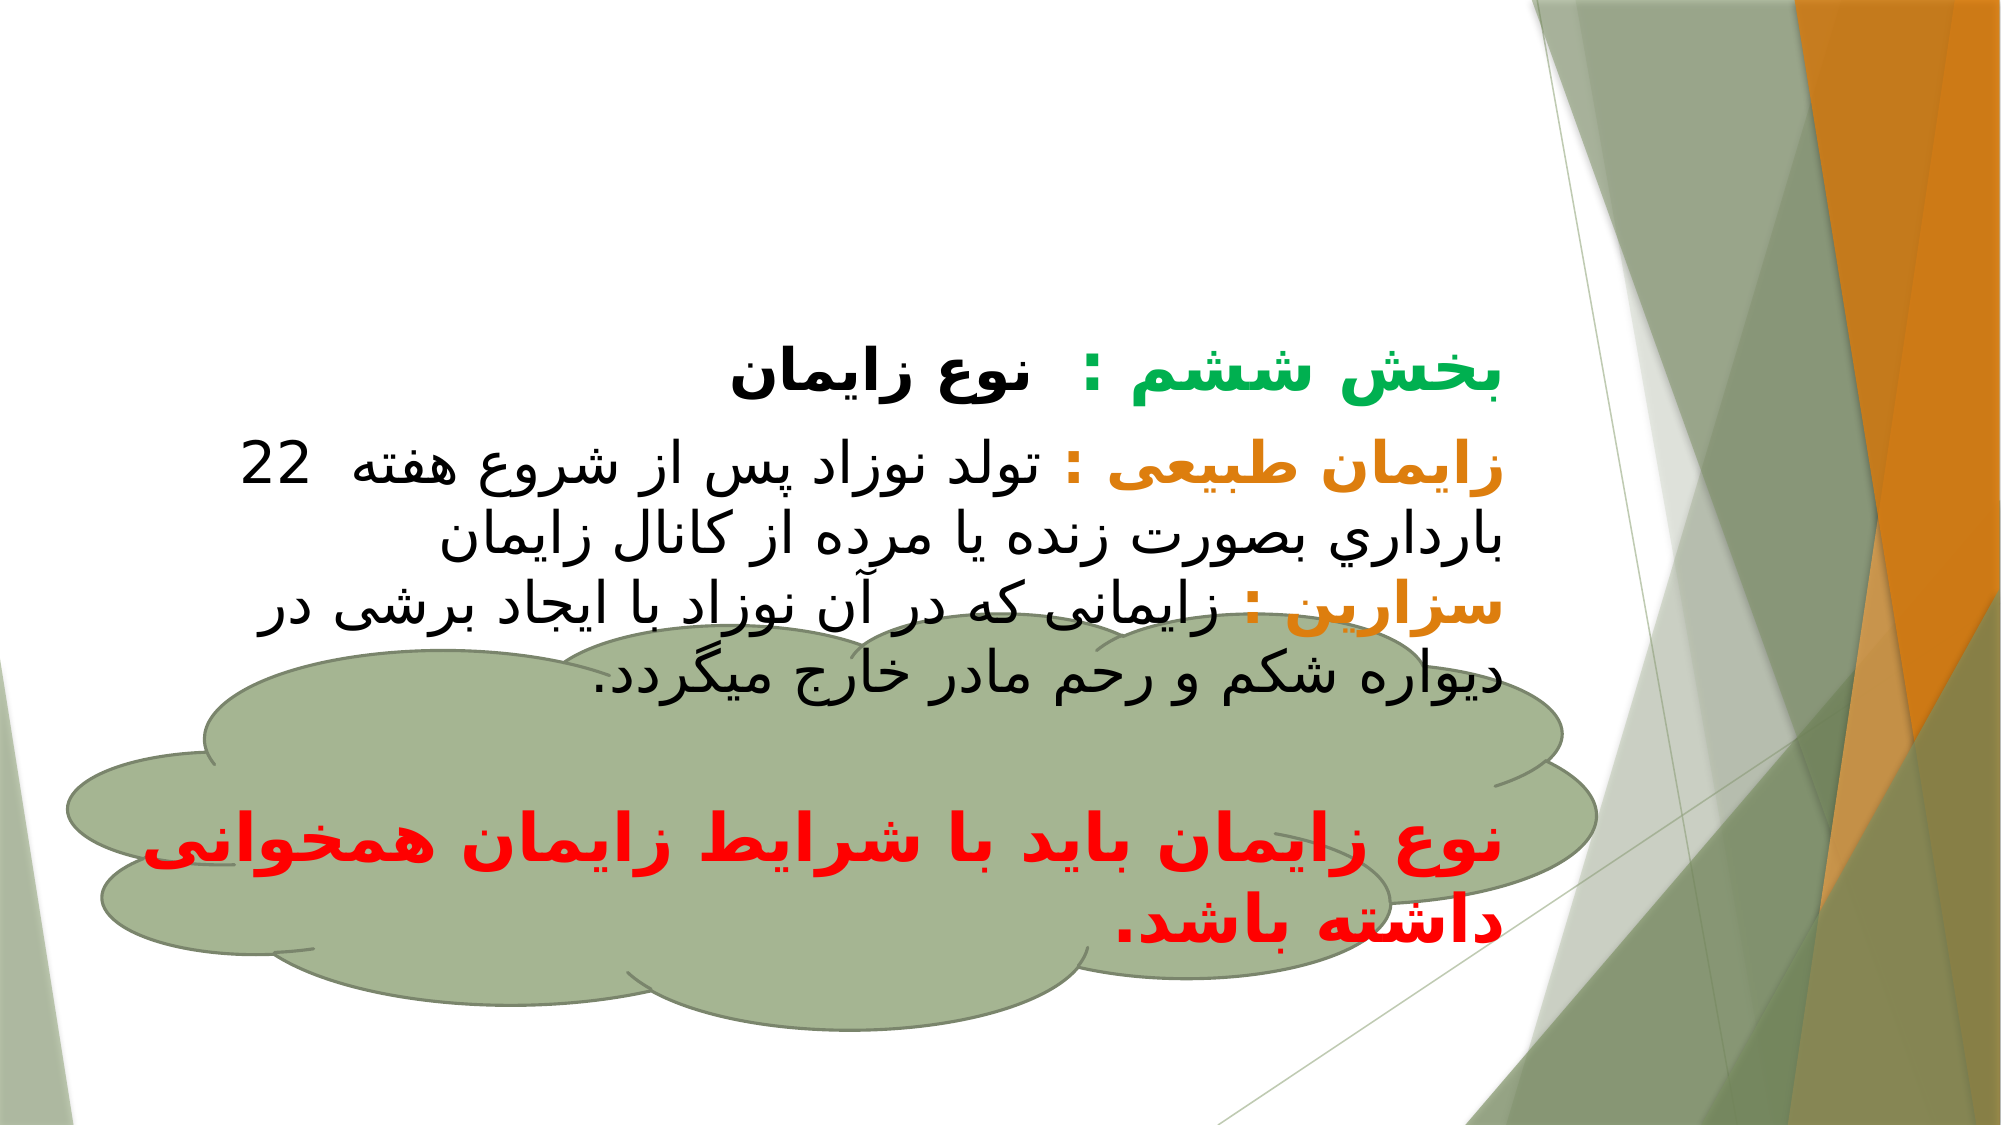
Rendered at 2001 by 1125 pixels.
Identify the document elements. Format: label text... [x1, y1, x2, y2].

list بخش ششم : نوع زایمان زایمان طبیعی : تولد نوزاد پس از شروع هفته 22 بارداري بصورت زنده یا مرده از كانال زایمان سزارین : زایمانی كه در آن نوزاد با ایجاد برشی در دیواره شکم و رحم مادر خارج میگردد. نوع زایمان باید با شرایط زایمان همخوانی داشته باشد. [111, 316, 1522, 991]
text_box [363, 991, 1051, 1032]
text_box [100, 876, 111, 920]
text_box [65, 767, 111, 851]
text_box [1522, 688, 1599, 882]
